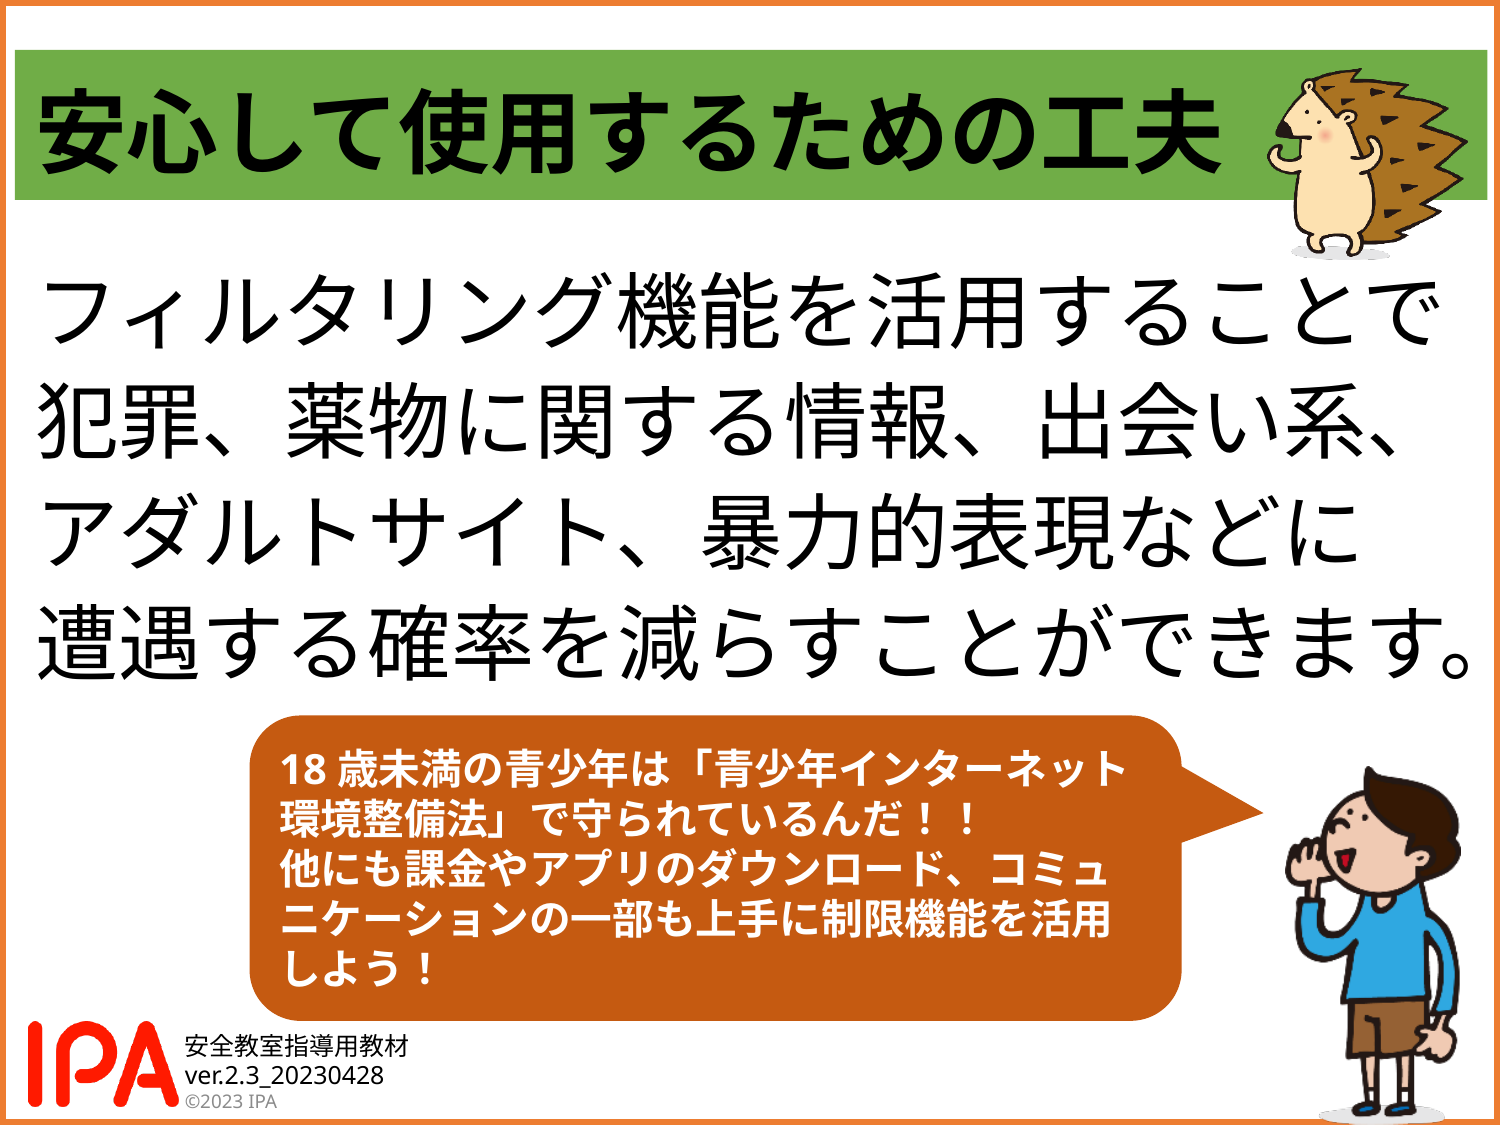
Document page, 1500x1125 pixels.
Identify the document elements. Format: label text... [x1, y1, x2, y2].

picture [1285, 766, 1461, 1125]
text_box 18歳未満の青少年は「青少年インターネット環境整備法」で守られているんだ！！ 他にも課金やアプリのダウンロード、コミュニケーションの一部も上手に制限機能を活用しよう！ [248, 714, 1266, 1022]
list フィルタリング機能を活用することで 犯罪、薬物に関する情報、出会い系、 アダルトサイト、暴力的表現などに 遭遇する確率を減らすことができます。 [20, 262, 1500, 731]
title 安心して使用するための工夫 [20, 72, 1326, 201]
picture [1267, 68, 1468, 260]
picture [28, 1021, 179, 1107]
